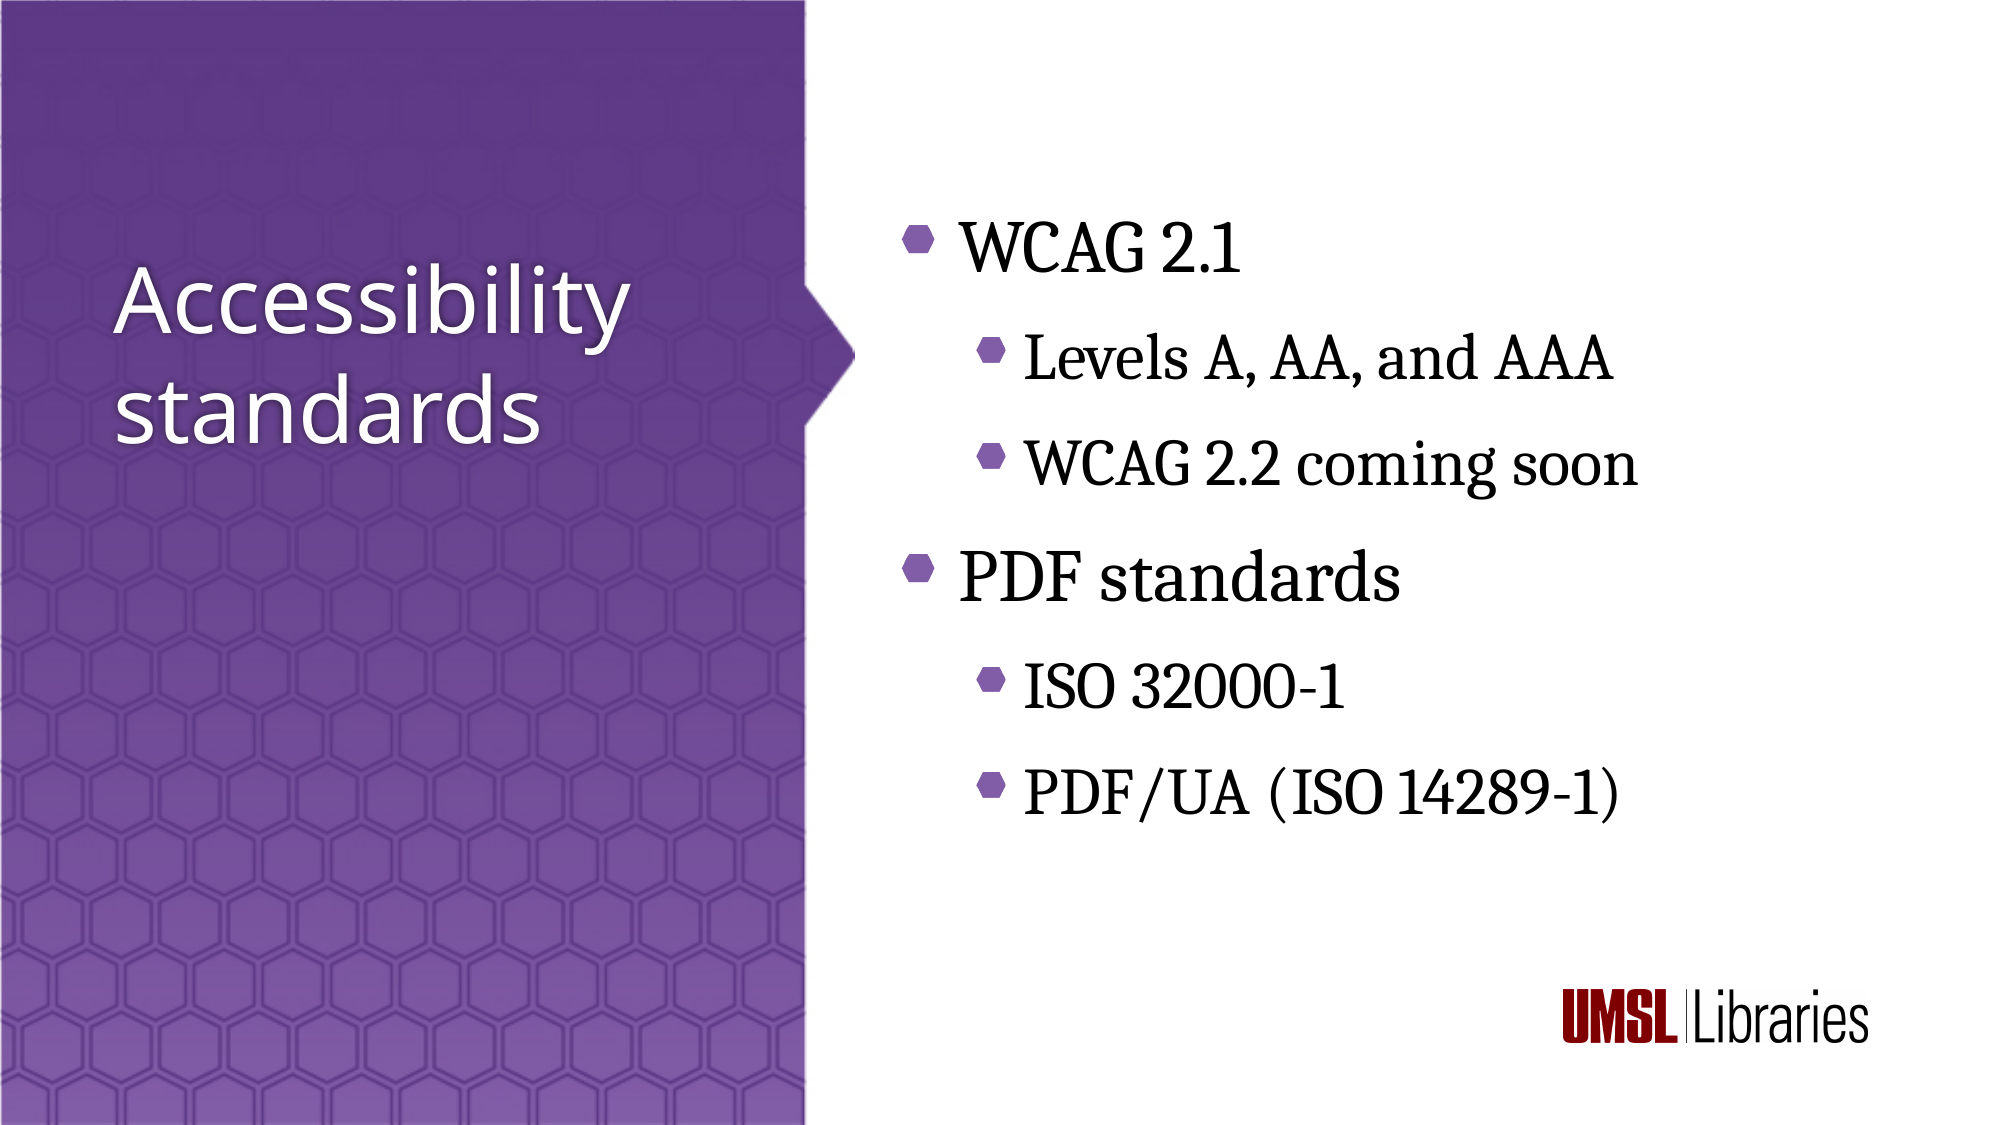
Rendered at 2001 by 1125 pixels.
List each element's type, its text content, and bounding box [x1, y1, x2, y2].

picture [976, 667, 1006, 698]
list WCAG 2.1 Levels A, AA, and AAA WCAG 2.2 coming soon PDF standards ISO 32000-1 PDF/UA (ISO 14289-1) [886, 64, 1878, 962]
title Accessibility standards [98, 134, 715, 569]
picture [901, 225, 935, 260]
picture [901, 554, 935, 589]
picture [976, 337, 1006, 369]
picture [0, 0, 855, 1125]
picture [1563, 989, 1868, 1043]
picture [976, 443, 1006, 475]
picture [976, 772, 1006, 804]
